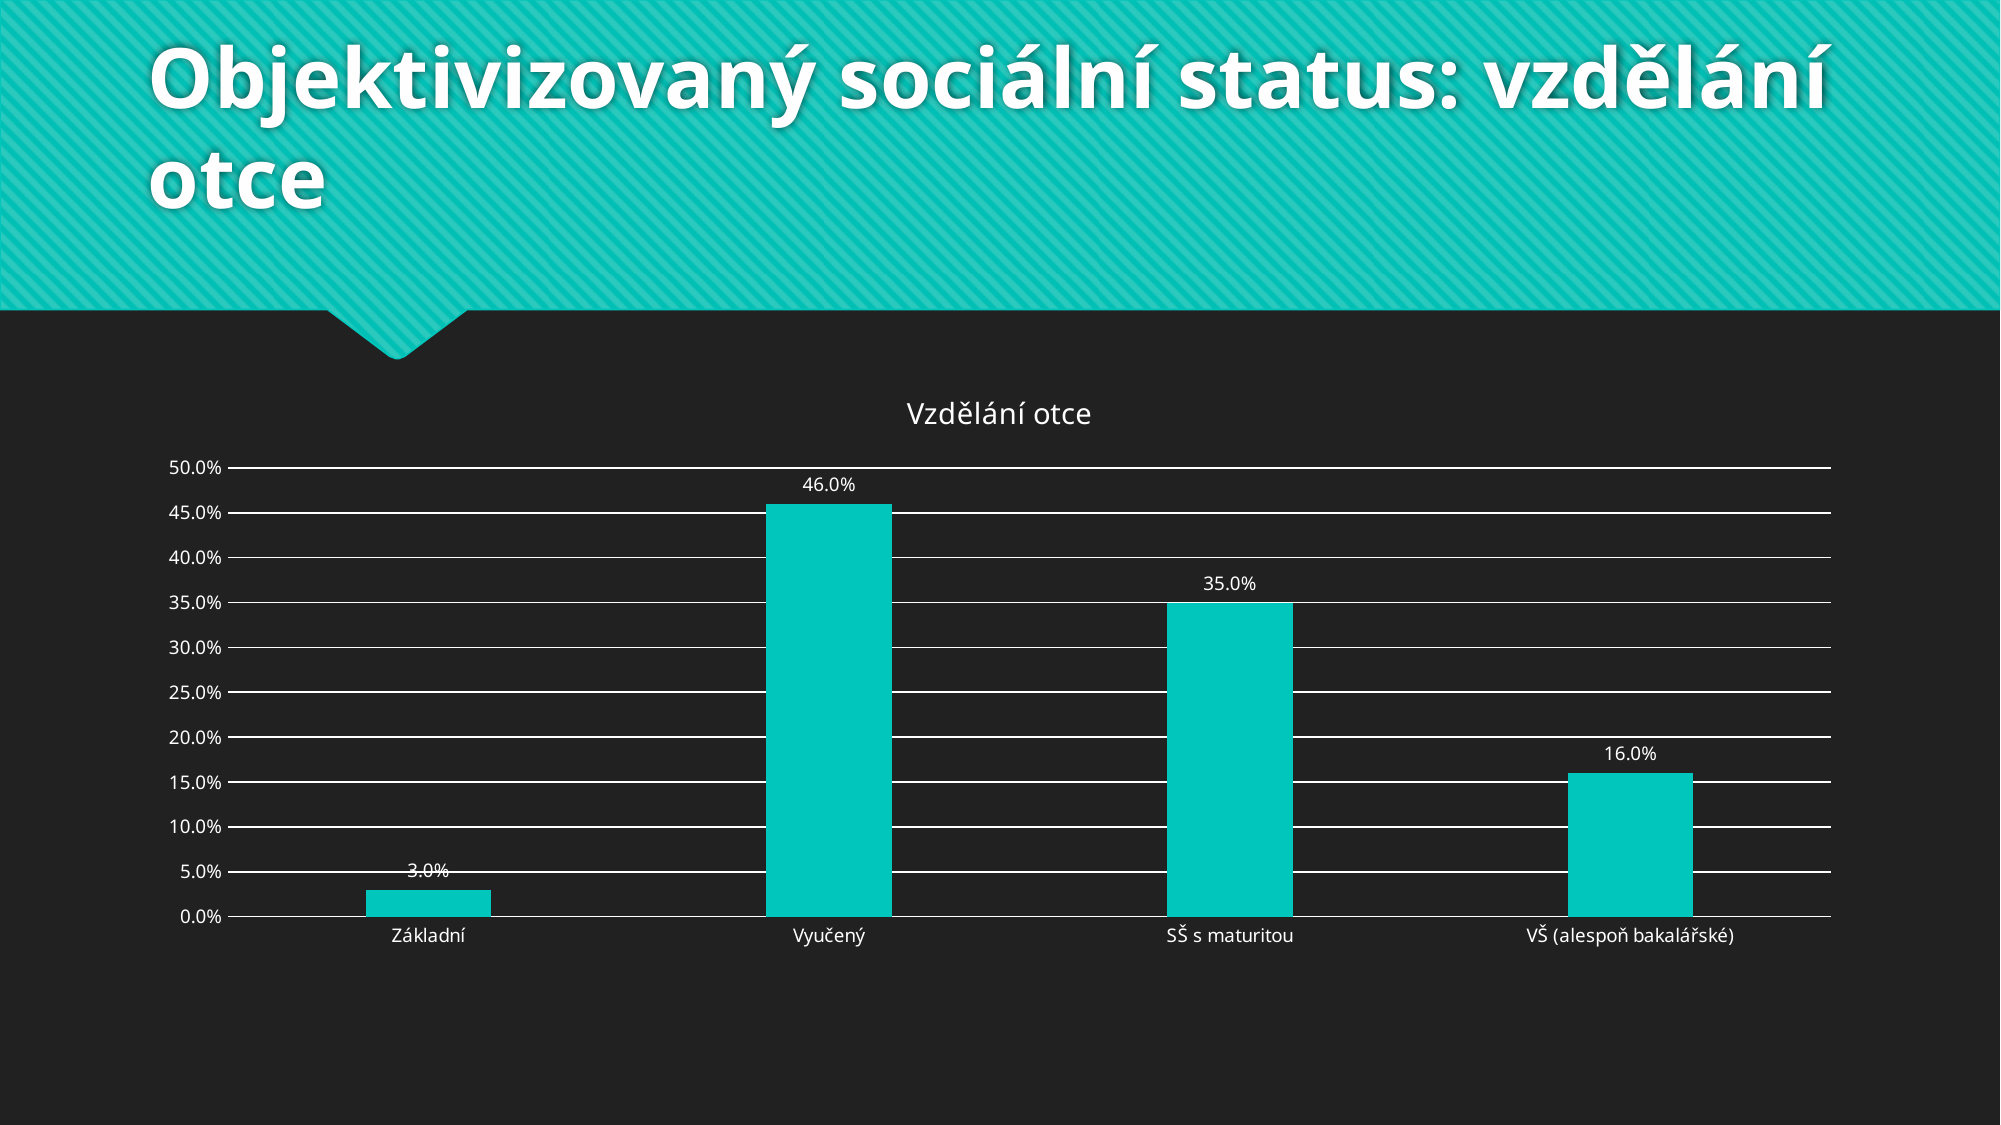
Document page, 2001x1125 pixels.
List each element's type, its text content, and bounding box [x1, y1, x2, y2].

title Objektivizovaný sociální status: vzdělání otce [132, 73, 1868, 233]
chart [134, 364, 1866, 962]
